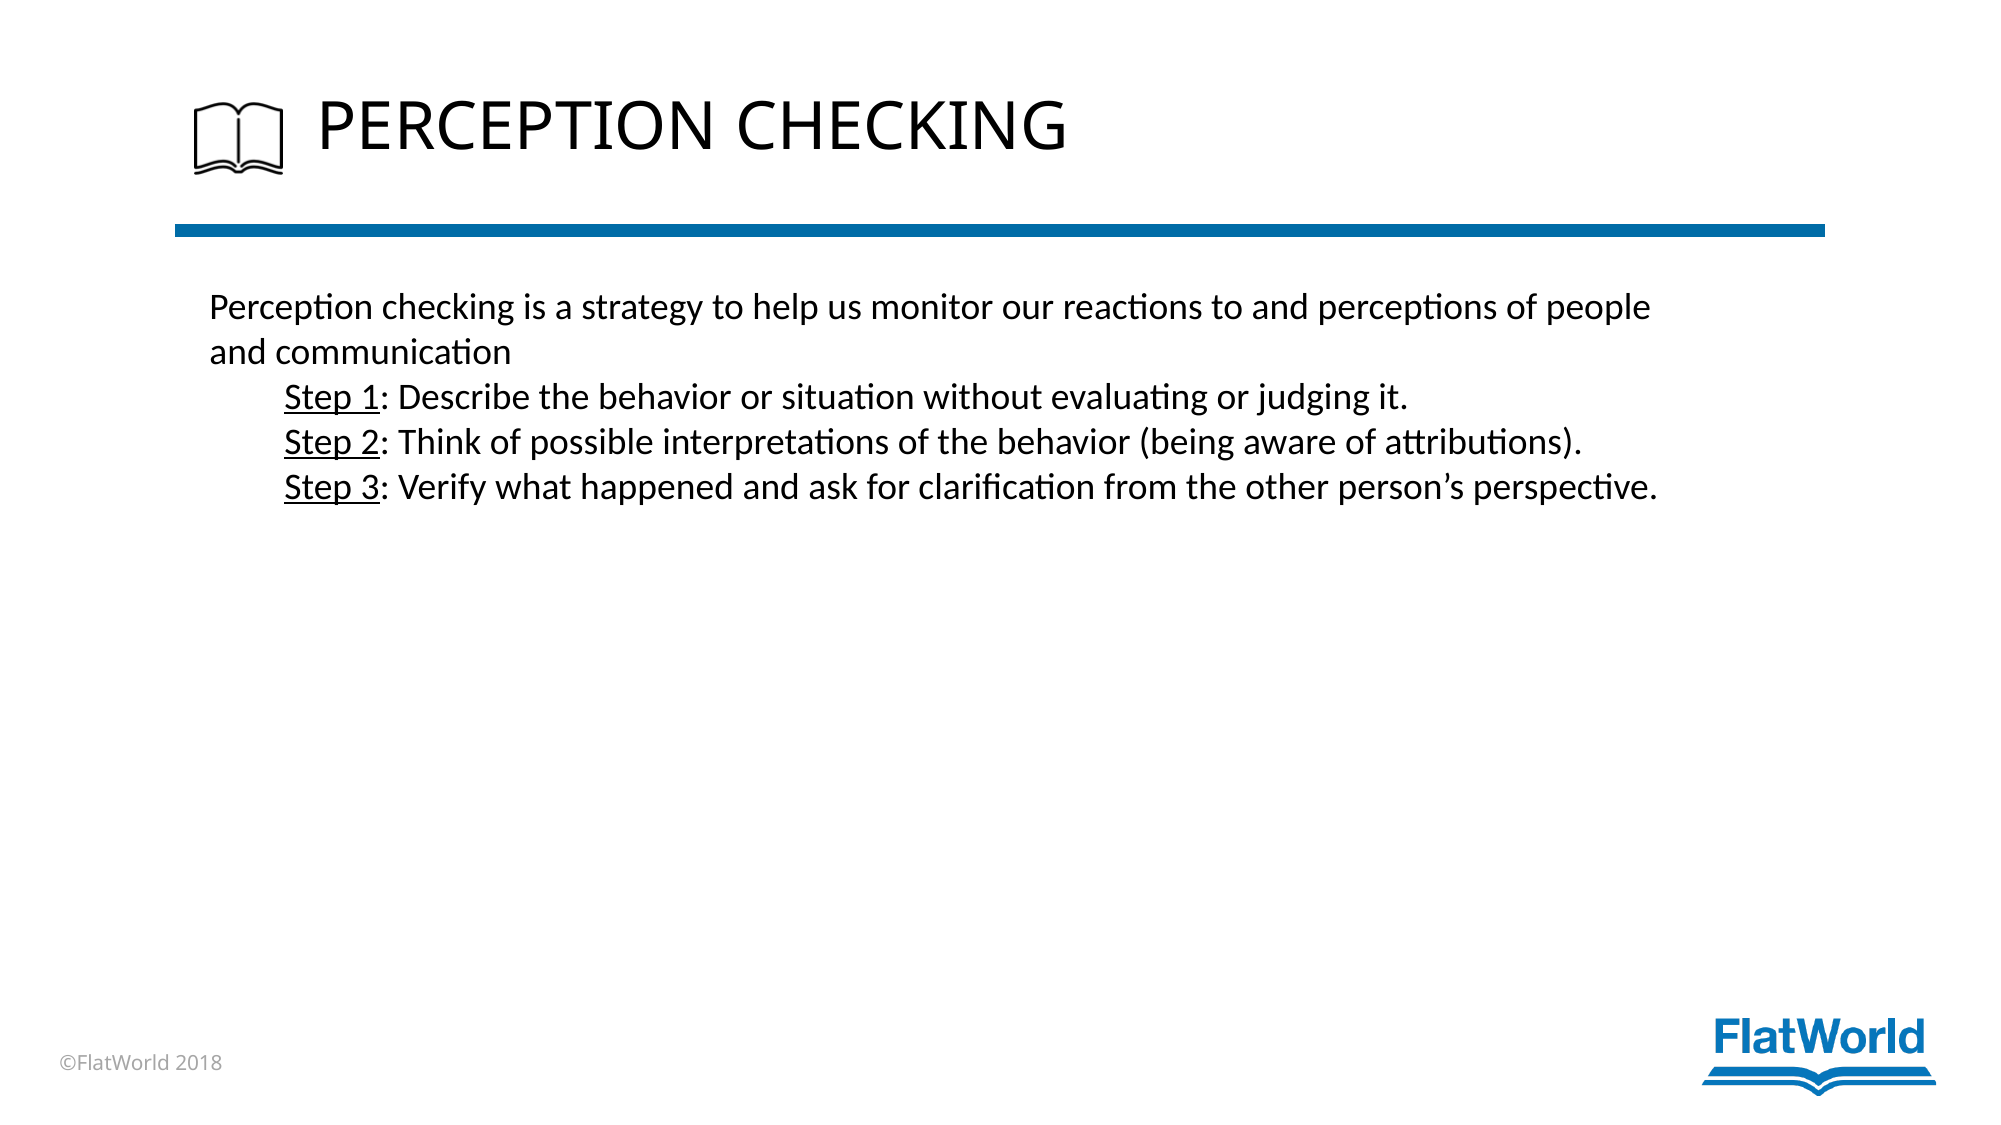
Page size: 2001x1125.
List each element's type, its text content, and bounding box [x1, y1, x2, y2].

picture [194, 94, 283, 183]
subtitle Perception checking is a strategy to help us monitor our reactions to and perceptions of people and communication Step 1: Describe the behavior or situation without evaluating or judging it. Step 2: Think of possible interpretations of the behavior (being aware of attributions). Step 3: Verify what happened and ask for clarification from the other person’s perspective. [194, 274, 1695, 546]
title PERCEPTION CHECKING [301, 75, 1825, 190]
